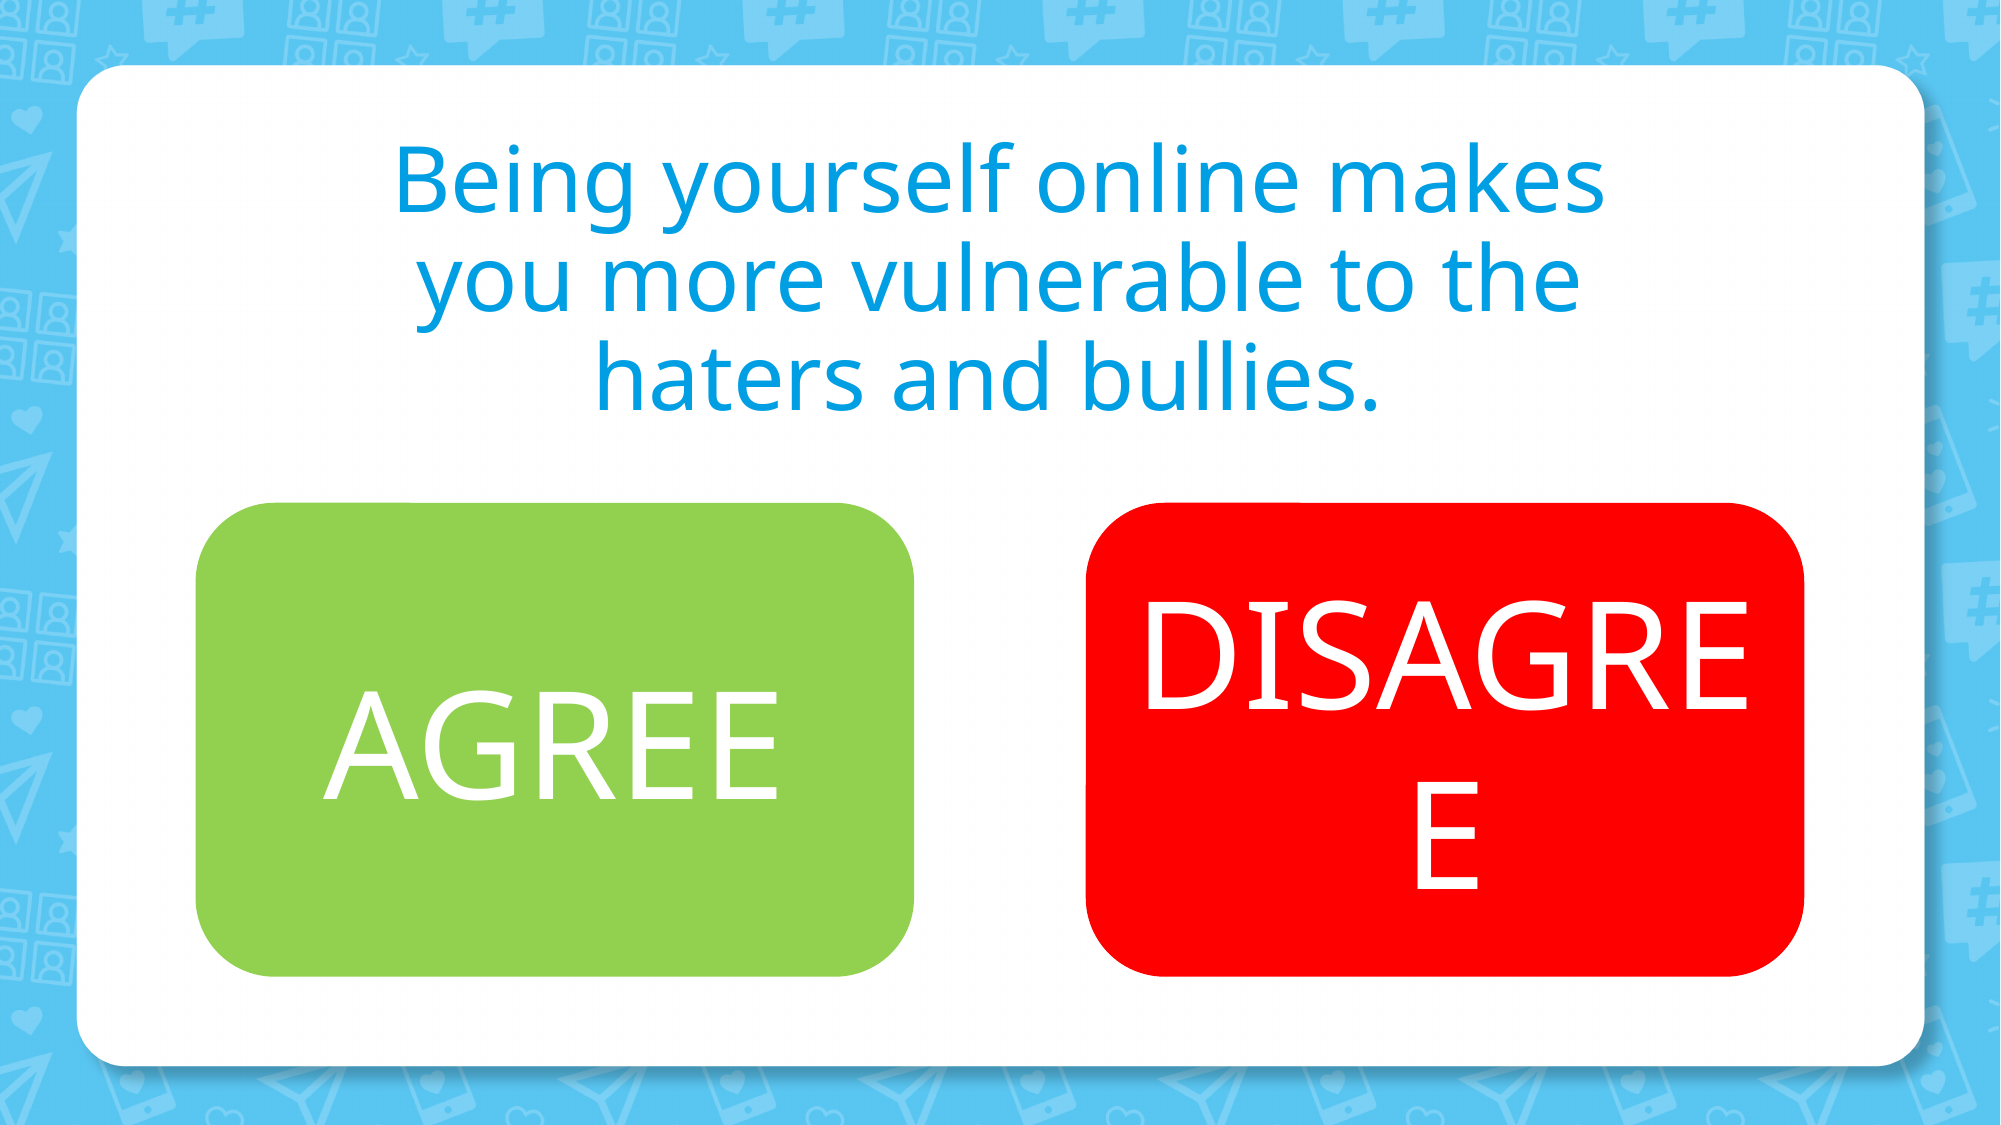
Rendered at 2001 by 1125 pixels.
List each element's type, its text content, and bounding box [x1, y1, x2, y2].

picture [0, 0, 2001, 1125]
text_box AGREE [194, 501, 916, 978]
title Being yourself online makes you more vulnerable to the haters and bullies. [342, 115, 1658, 449]
text_box DISAGREE [1084, 501, 1806, 978]
